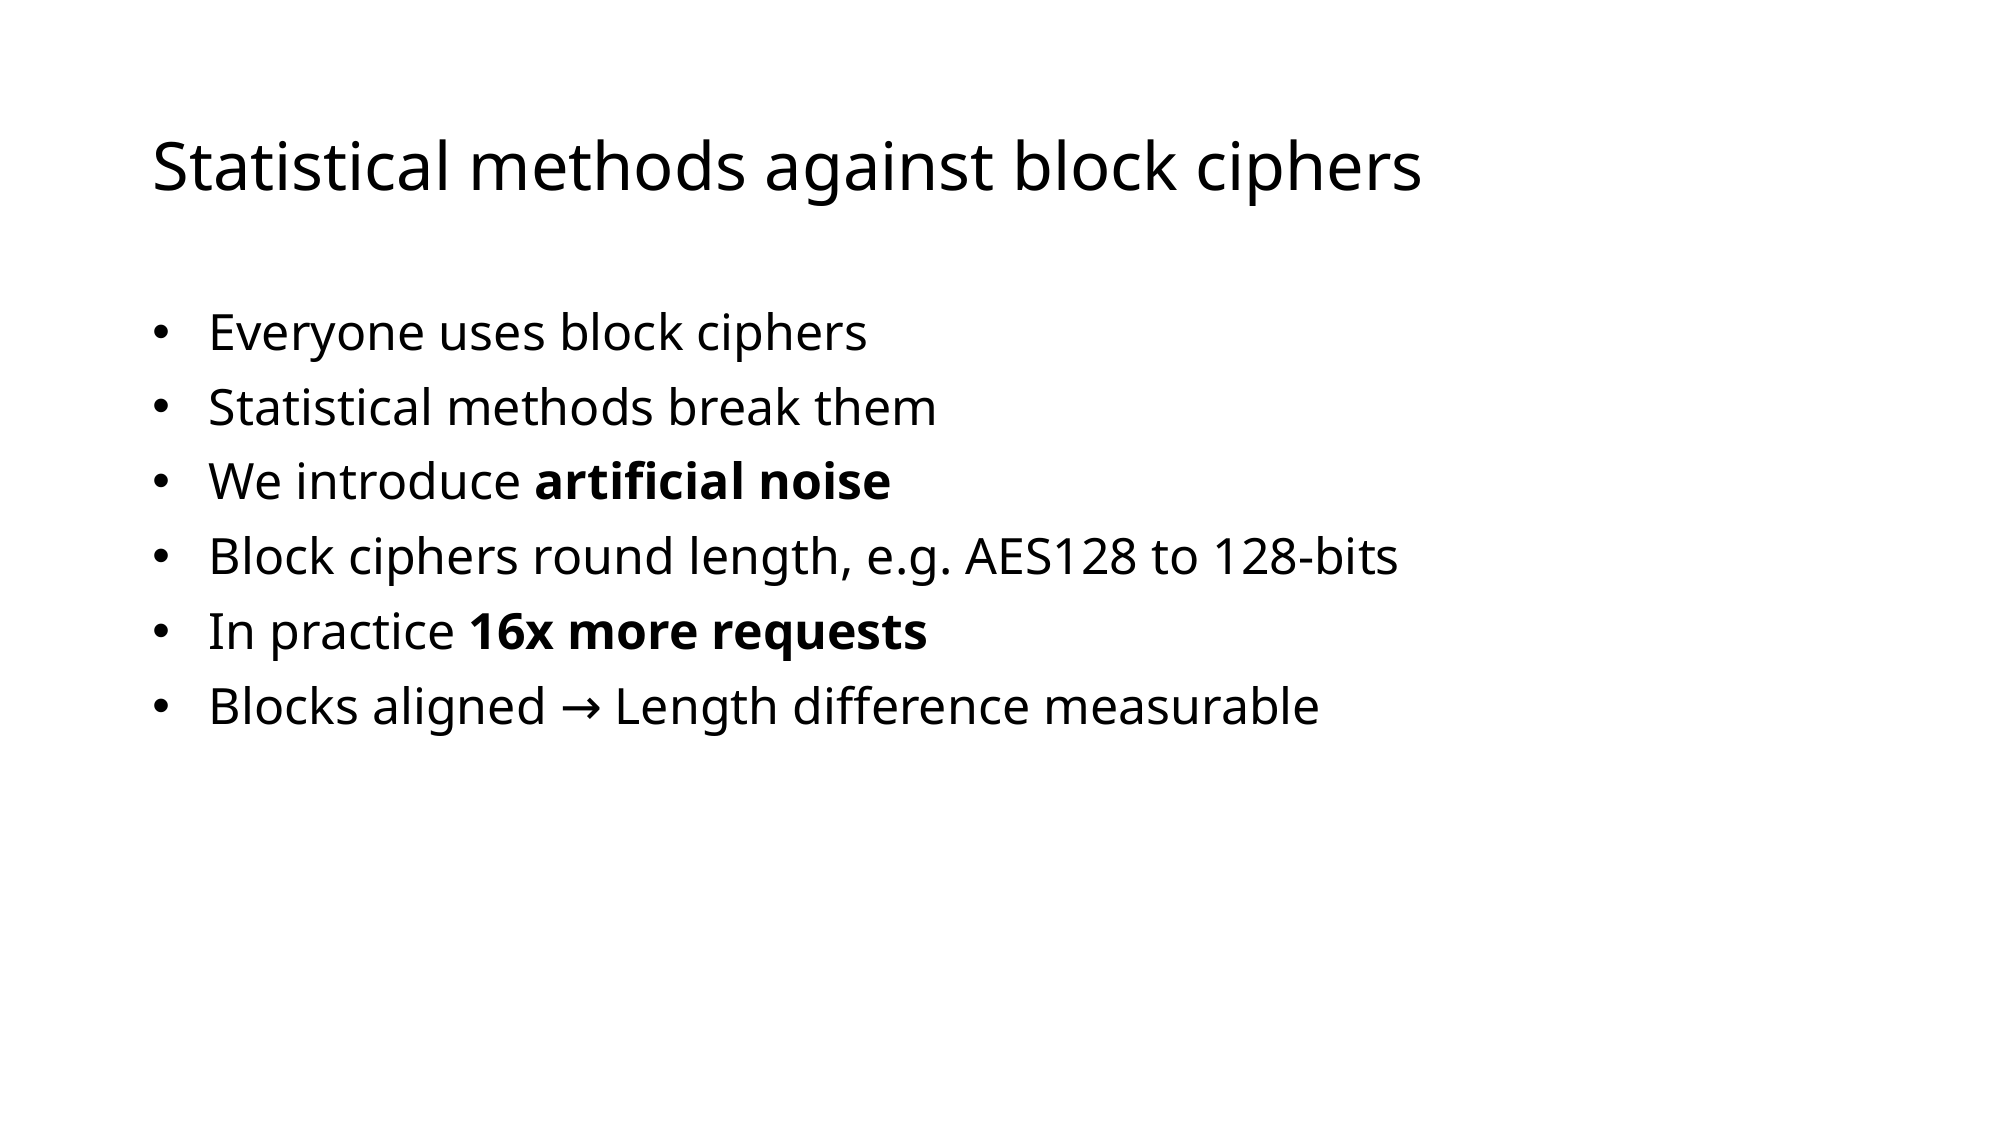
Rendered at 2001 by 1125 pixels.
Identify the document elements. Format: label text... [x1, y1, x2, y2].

list Everyone uses block ciphers Statistical methods break them We introduce artificial noise Block ciphers round length, e.g. AES128 to 128-bits In practice 16x more requests Blocks aligned → Length difference measurable [137, 299, 1863, 1014]
title Statistical methods against block ciphers [137, 59, 1863, 278]
